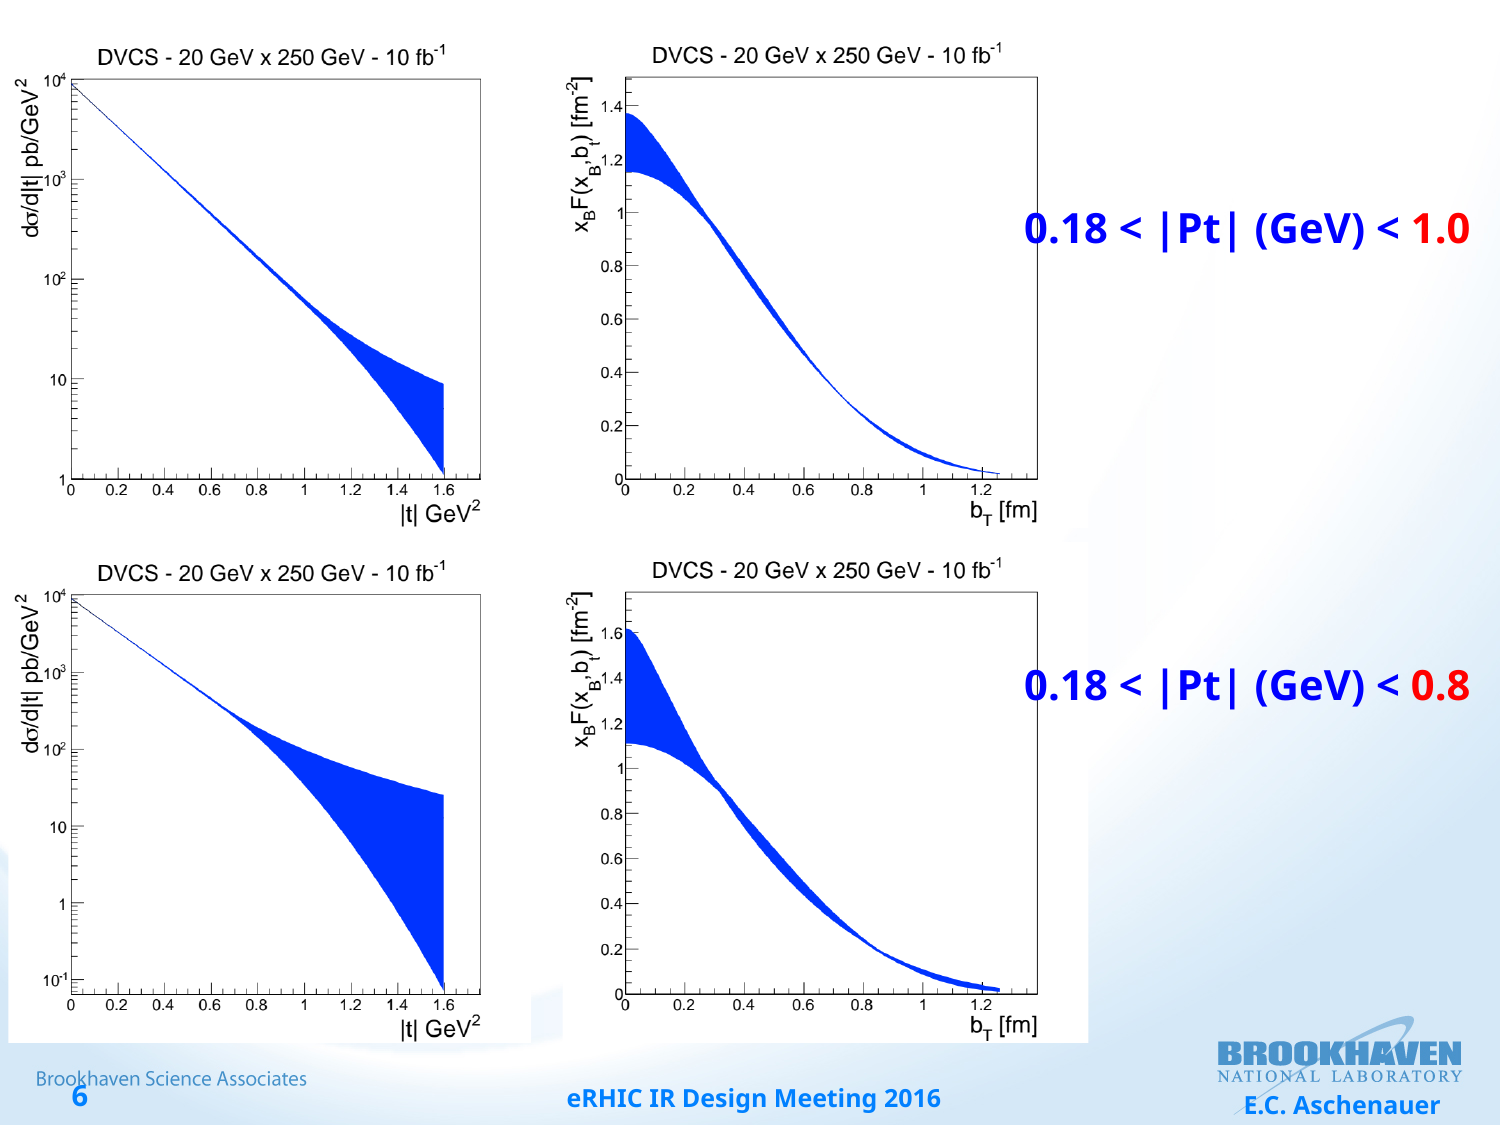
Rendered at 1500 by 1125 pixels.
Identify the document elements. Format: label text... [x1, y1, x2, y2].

slide_number 6 [3, 1064, 104, 1125]
footer eRHIC IR Design Meeting 2016 [310, 1063, 1199, 1125]
picture [0, 1, 1500, 1125]
slide_number E.C. Aschenauer [1204, 1063, 1481, 1125]
text_box 0.18 < |Pt| (GeV) < 0.8 [1093, 651, 1486, 716]
text_box 0.18 < |Pt| (GeV) < 1.0 [1093, 194, 1486, 260]
